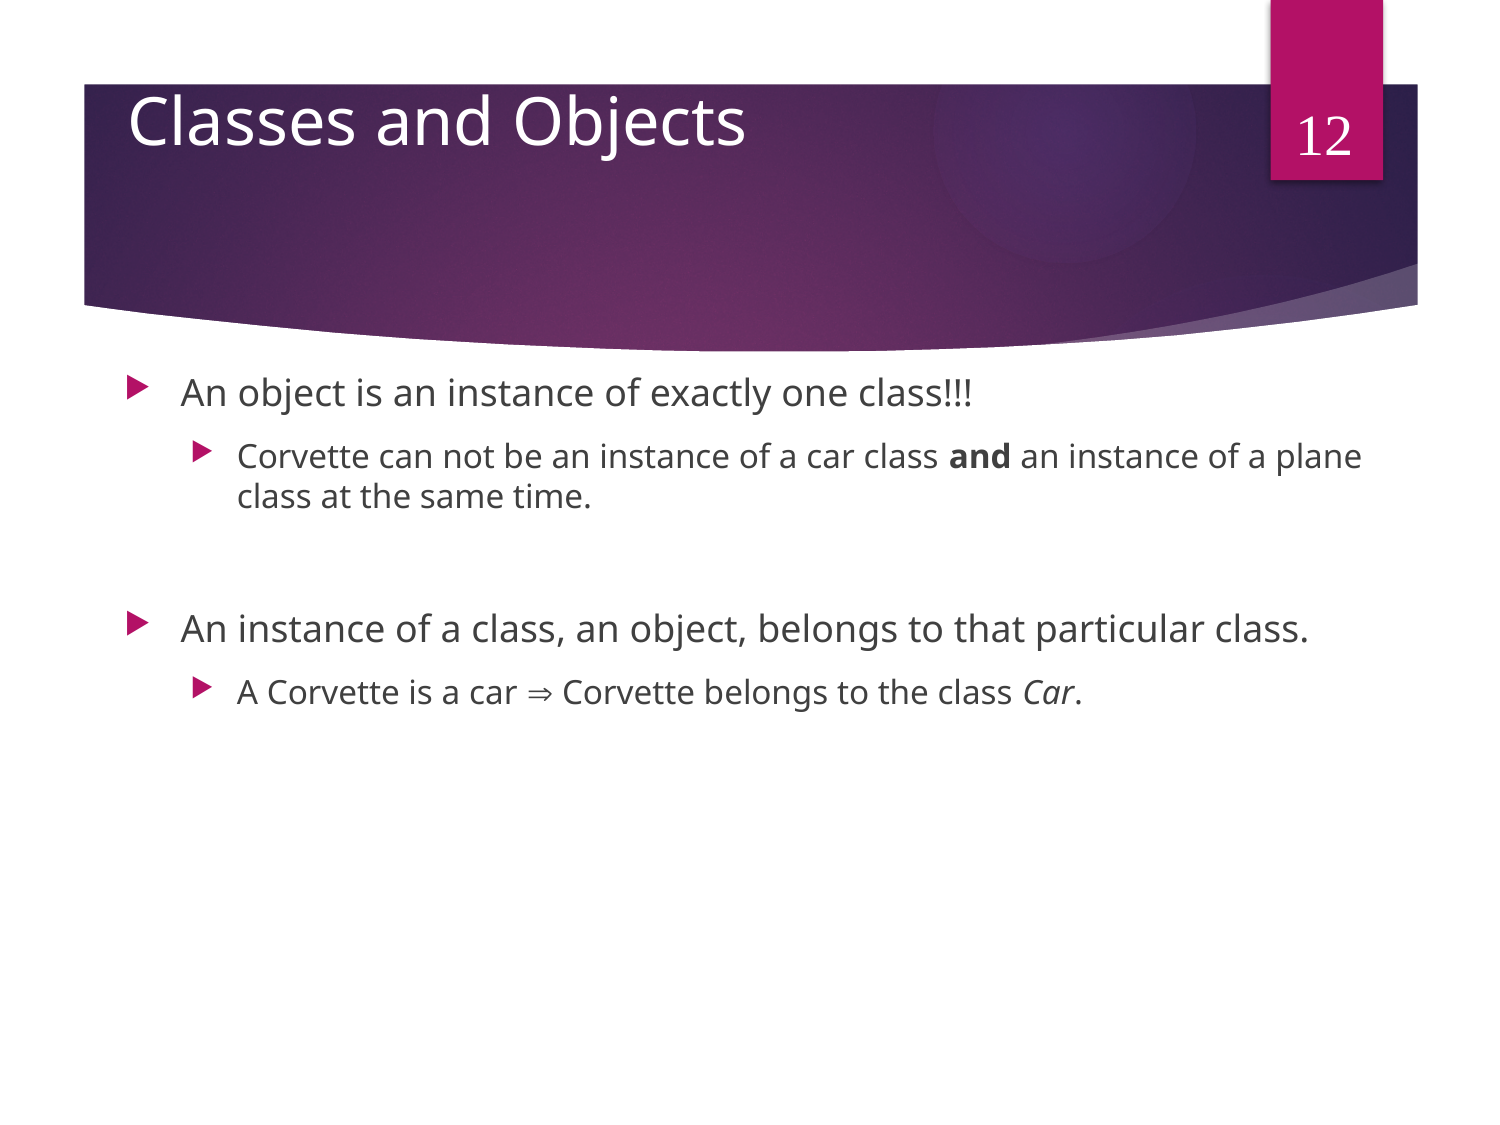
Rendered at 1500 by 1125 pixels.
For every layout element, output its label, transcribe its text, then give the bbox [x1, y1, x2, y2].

title Classes and Objects [112, 24, 1388, 213]
list An object is an instance of exactly one class!!! Corvette can not be an instance of a car class and an instance of a plane class at the same time. An instance of a class, an object, belongs to that particular class. A Corvette is a car  Corvette belongs to the class Car. [109, 361, 1385, 1100]
slide_number 12 [1259, 48, 1390, 175]
